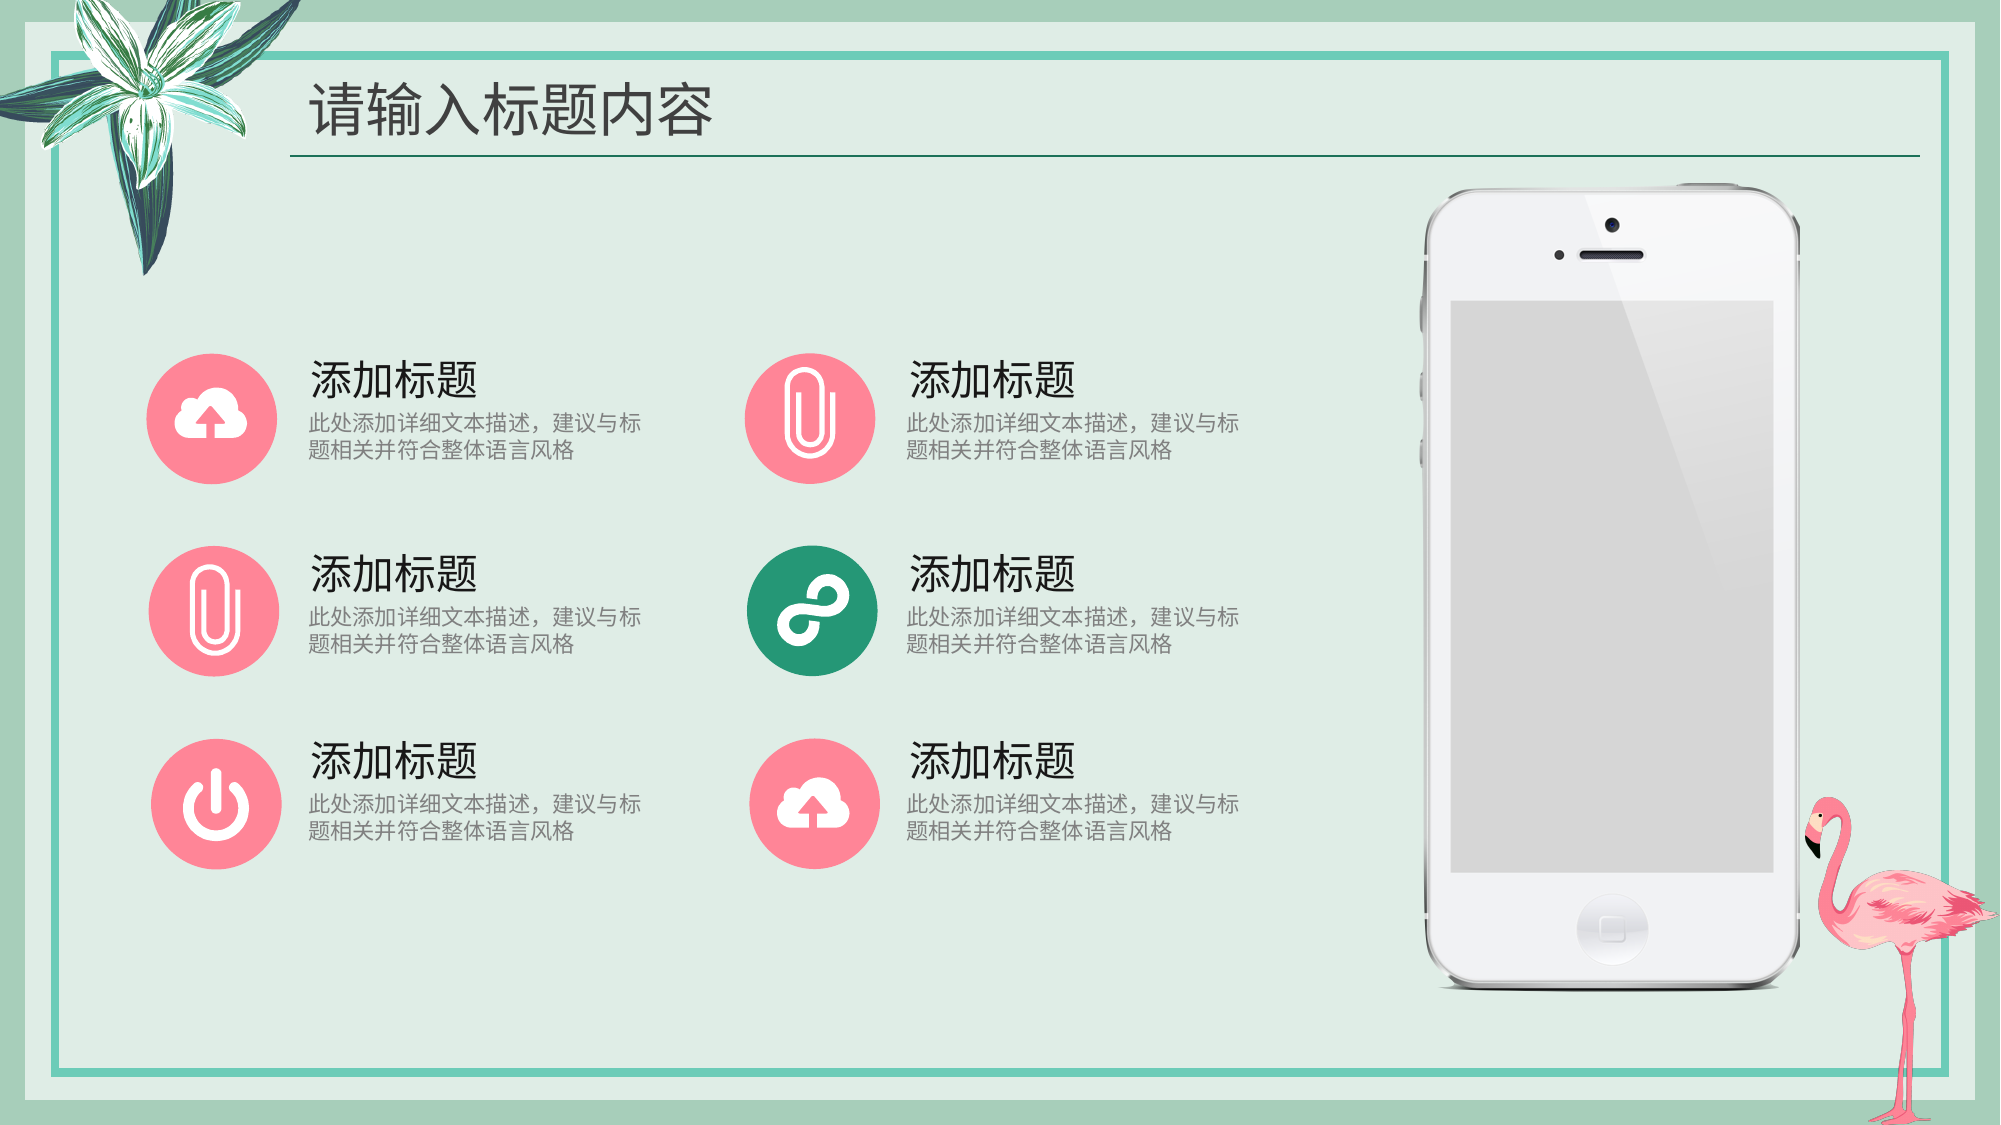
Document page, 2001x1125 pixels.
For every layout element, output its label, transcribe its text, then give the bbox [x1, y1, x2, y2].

text_box 添加标题 [296, 727, 675, 793]
text_box 此处添加详细文本描述，建议与标题相关并符合整体语言风格 [293, 596, 673, 665]
text_box 此处添加详细文本描述，建议与标题相关并符合整体语言风格 [293, 402, 673, 471]
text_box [740, 344, 882, 484]
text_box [146, 729, 289, 870]
text_box 请输入标题内容 [292, 65, 730, 151]
text_box 此处添加详细文本描述，建议与标题相关并符合整体语言风格 [891, 595, 1271, 664]
picture [1805, 797, 2000, 1125]
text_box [144, 536, 286, 677]
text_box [142, 344, 284, 485]
text_box 添加标题 [894, 727, 1274, 792]
text_box 此处添加详细文本描述，建议与标题相关并符合整体语言风格 [293, 783, 673, 852]
picture [0, 0, 321, 280]
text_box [745, 729, 887, 870]
picture [1419, 183, 1800, 992]
text_box 添加标题 [894, 346, 1274, 411]
text_box 添加标题 [894, 540, 1274, 605]
text_box 此处添加详细文本描述，建议与标题相关并符合整体语言风格 [891, 782, 1271, 851]
text_box 添加标题 [296, 540, 675, 606]
text_box 此处添加详细文本描述，建议与标题相关并符合整体语言风格 [891, 401, 1271, 470]
text_box 添加标题 [296, 346, 675, 412]
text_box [183, 768, 250, 842]
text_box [742, 532, 884, 677]
